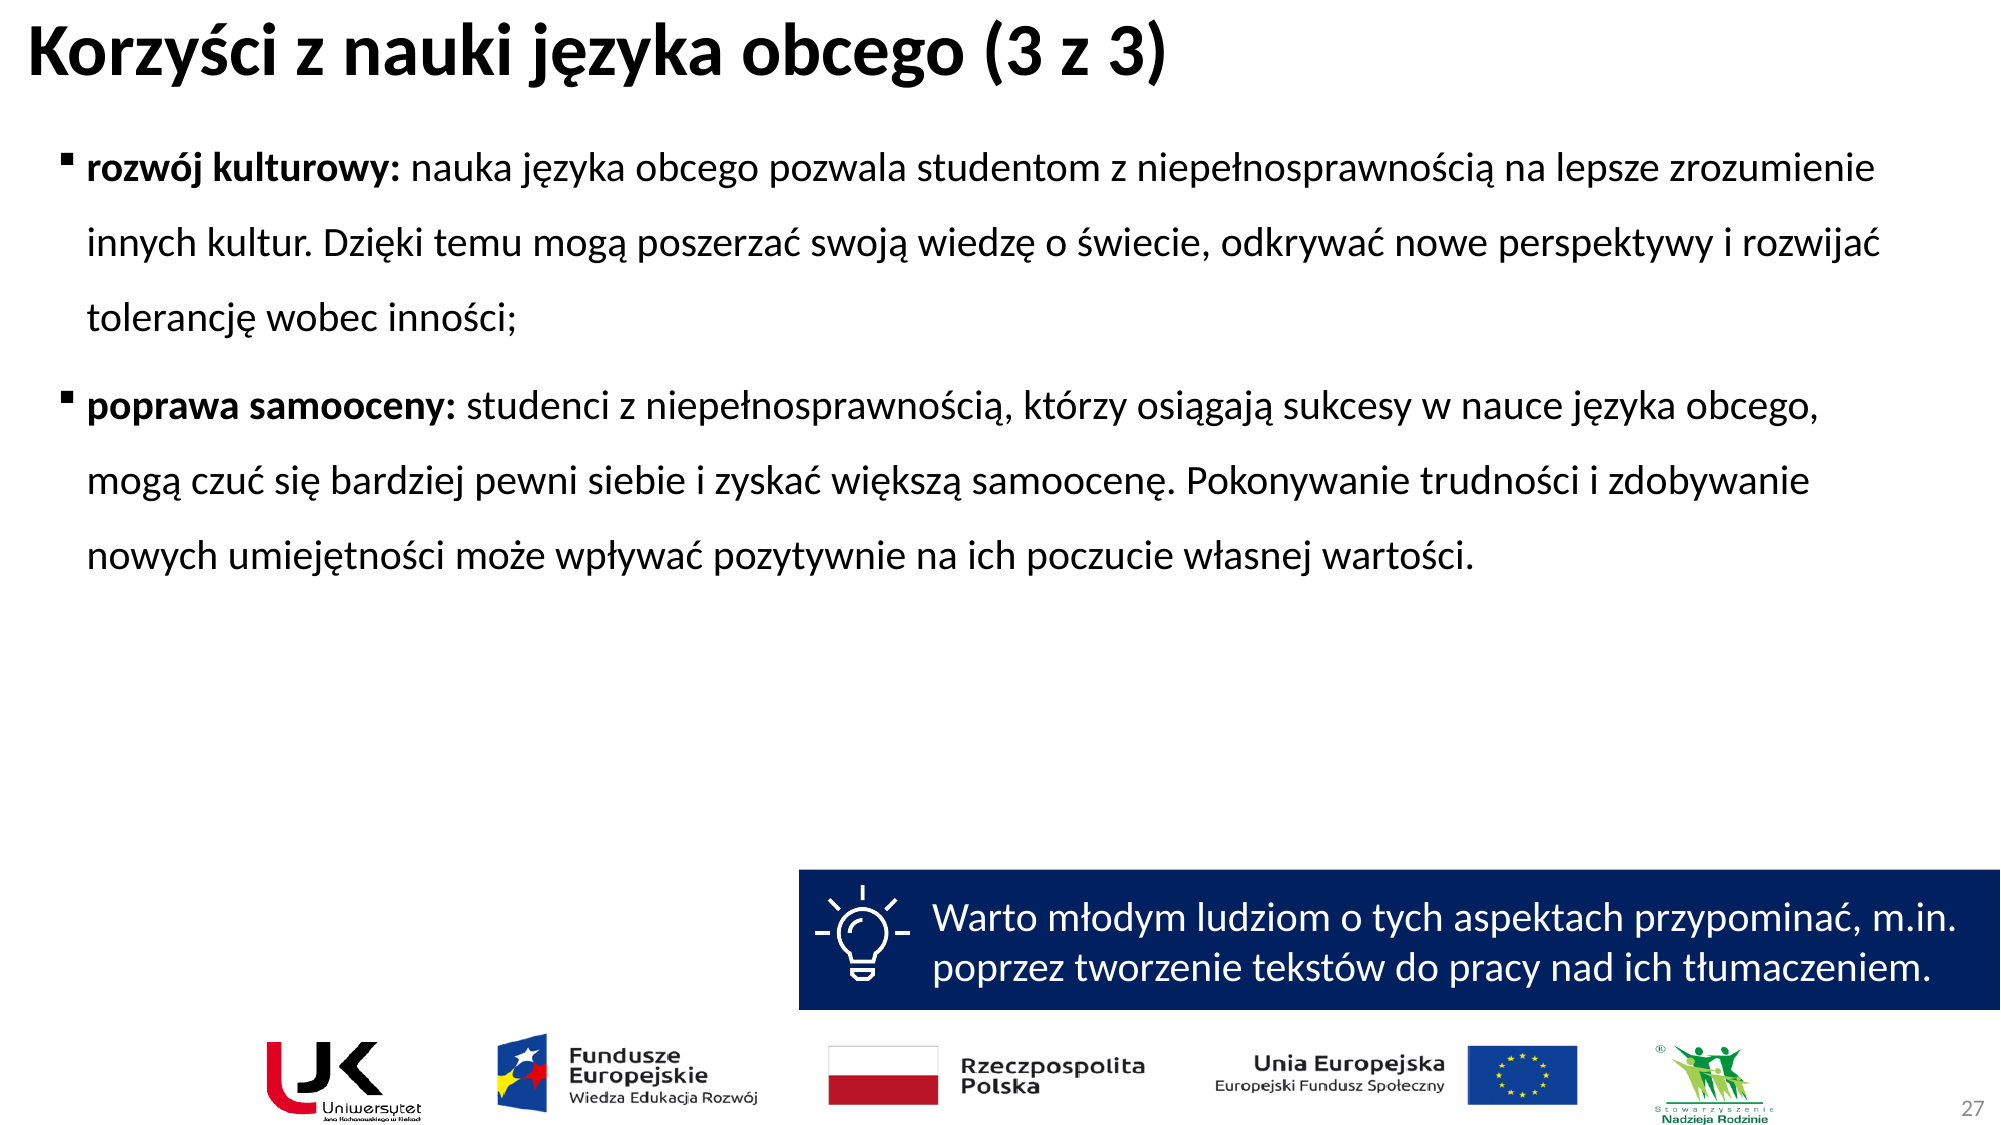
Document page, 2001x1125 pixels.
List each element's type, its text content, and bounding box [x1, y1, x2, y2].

picture [463, 1004, 1613, 1125]
picture [1655, 1044, 1774, 1125]
slide_number 27 [1832, 1089, 2000, 1125]
picture [266, 1042, 421, 1122]
text_box Warto młodym ludziom o tych aspektach przypominać, m.in. poprzez tworzenie tekstów do pracy nad ich tłumaczeniem. [798, 869, 2000, 1011]
title Korzyści z nauki języka obcego (3 z 3) [28, 0, 1550, 114]
picture [799, 869, 926, 997]
text_box rozwój kulturowy: nauka języka obcego pozwala studentom z niepełnosprawnością na lepsze zrozumienie innych kultur. Dzięki temu mogą poszerzać swoją wiedzę o świecie, odkrywać nowe perspektywy i rozwijać tolerancję wobec inności; poprawa samooceny: studenci z niepełnosprawnością, którzy osiągają sukcesy w nauce języka obcego, mogą czuć się bardziej pewni siebie i zyskać większą samoocenę. Pokonywanie trudności i zdobywanie nowych umiejętności może wpływać pozytywnie na ich poczucie własnej wartości. [28, 114, 1924, 608]
